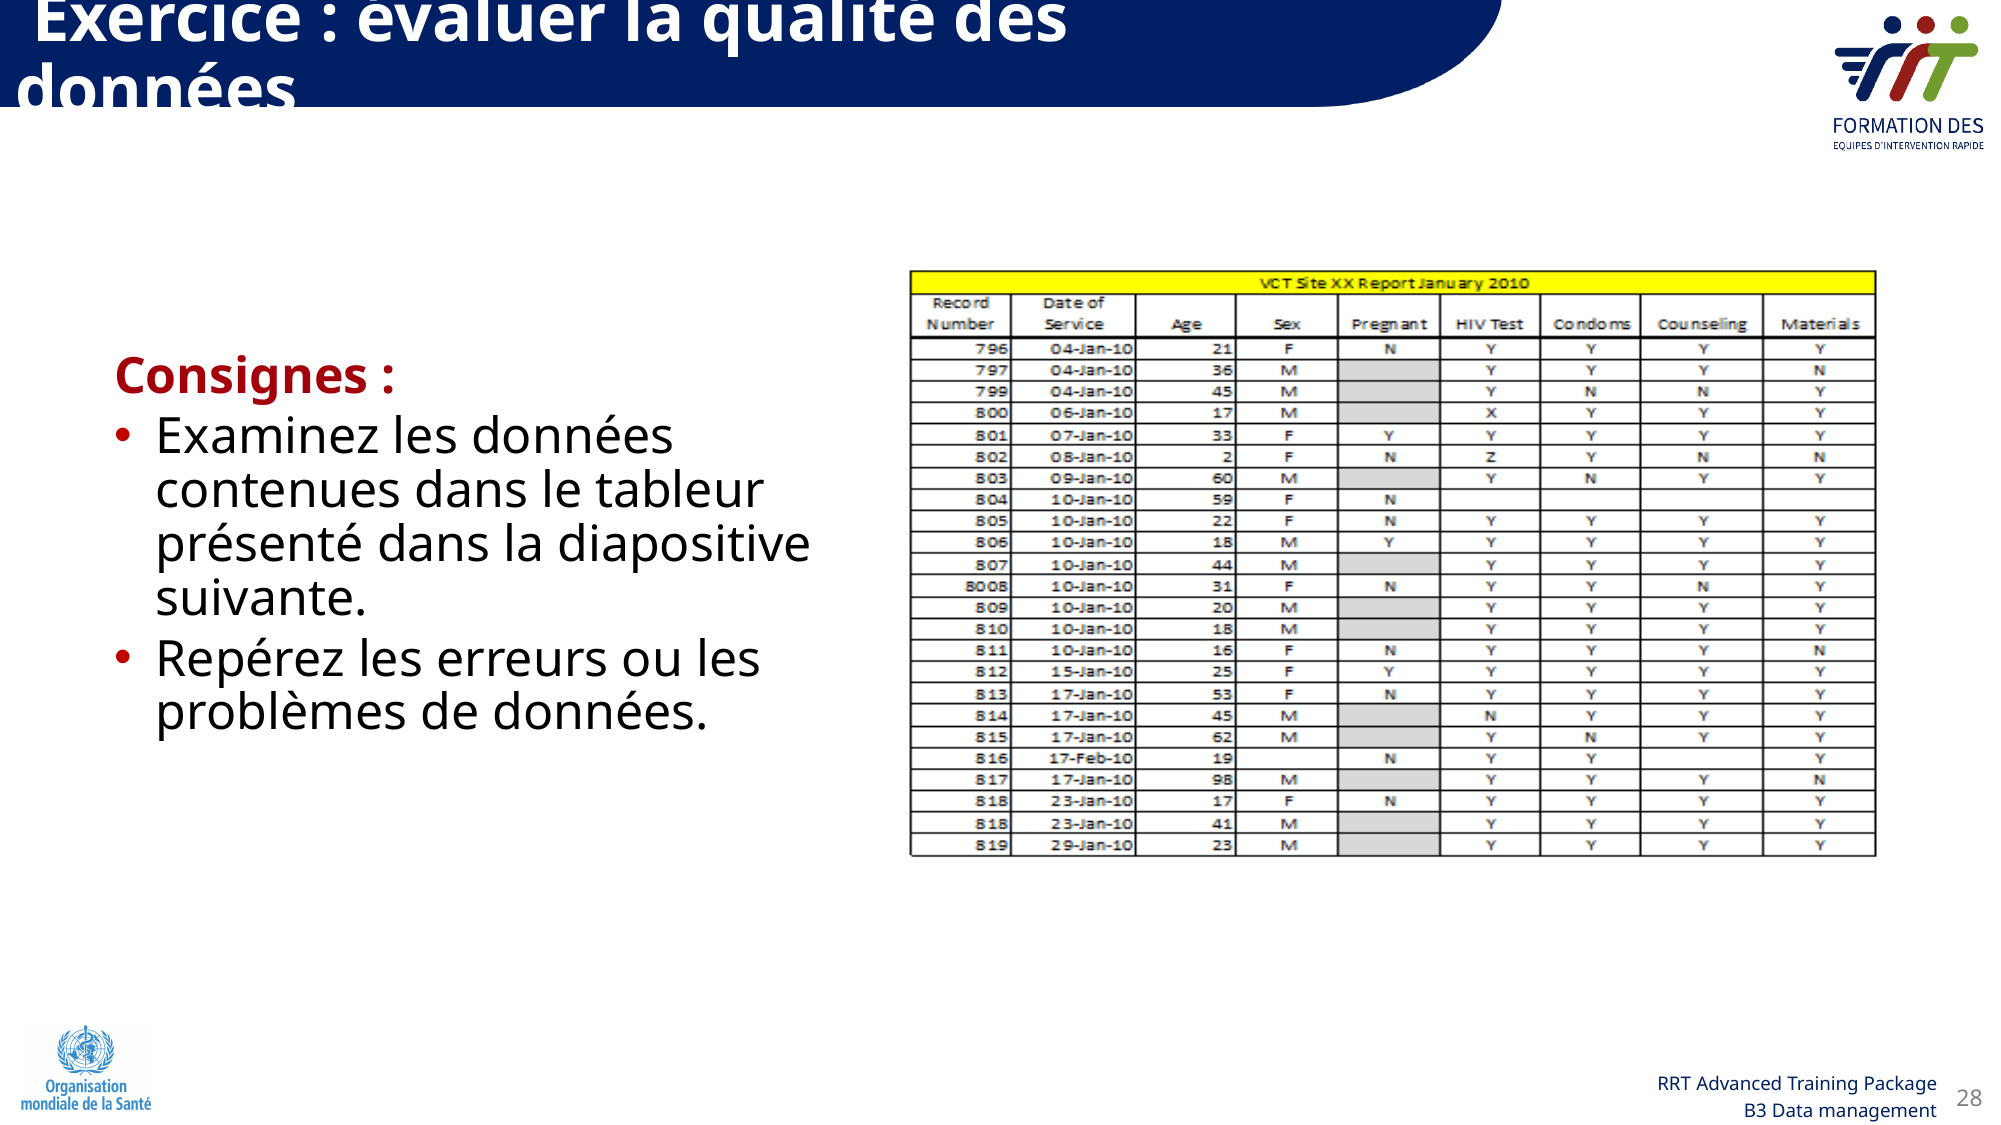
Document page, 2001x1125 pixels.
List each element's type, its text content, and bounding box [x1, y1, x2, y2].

text_box Consignes : Examinez les données contenues dans le tableur présenté dans la diapositive suivante. Repérez les erreurs ou les problèmes de données. [99, 342, 902, 749]
picture [20, 1024, 152, 1111]
picture [1363, 0, 1502, 107]
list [902, 268, 1888, 867]
picture [1833, 15, 1984, 151]
title Exercice : évaluer la qualité des données [0, 0, 1363, 115]
